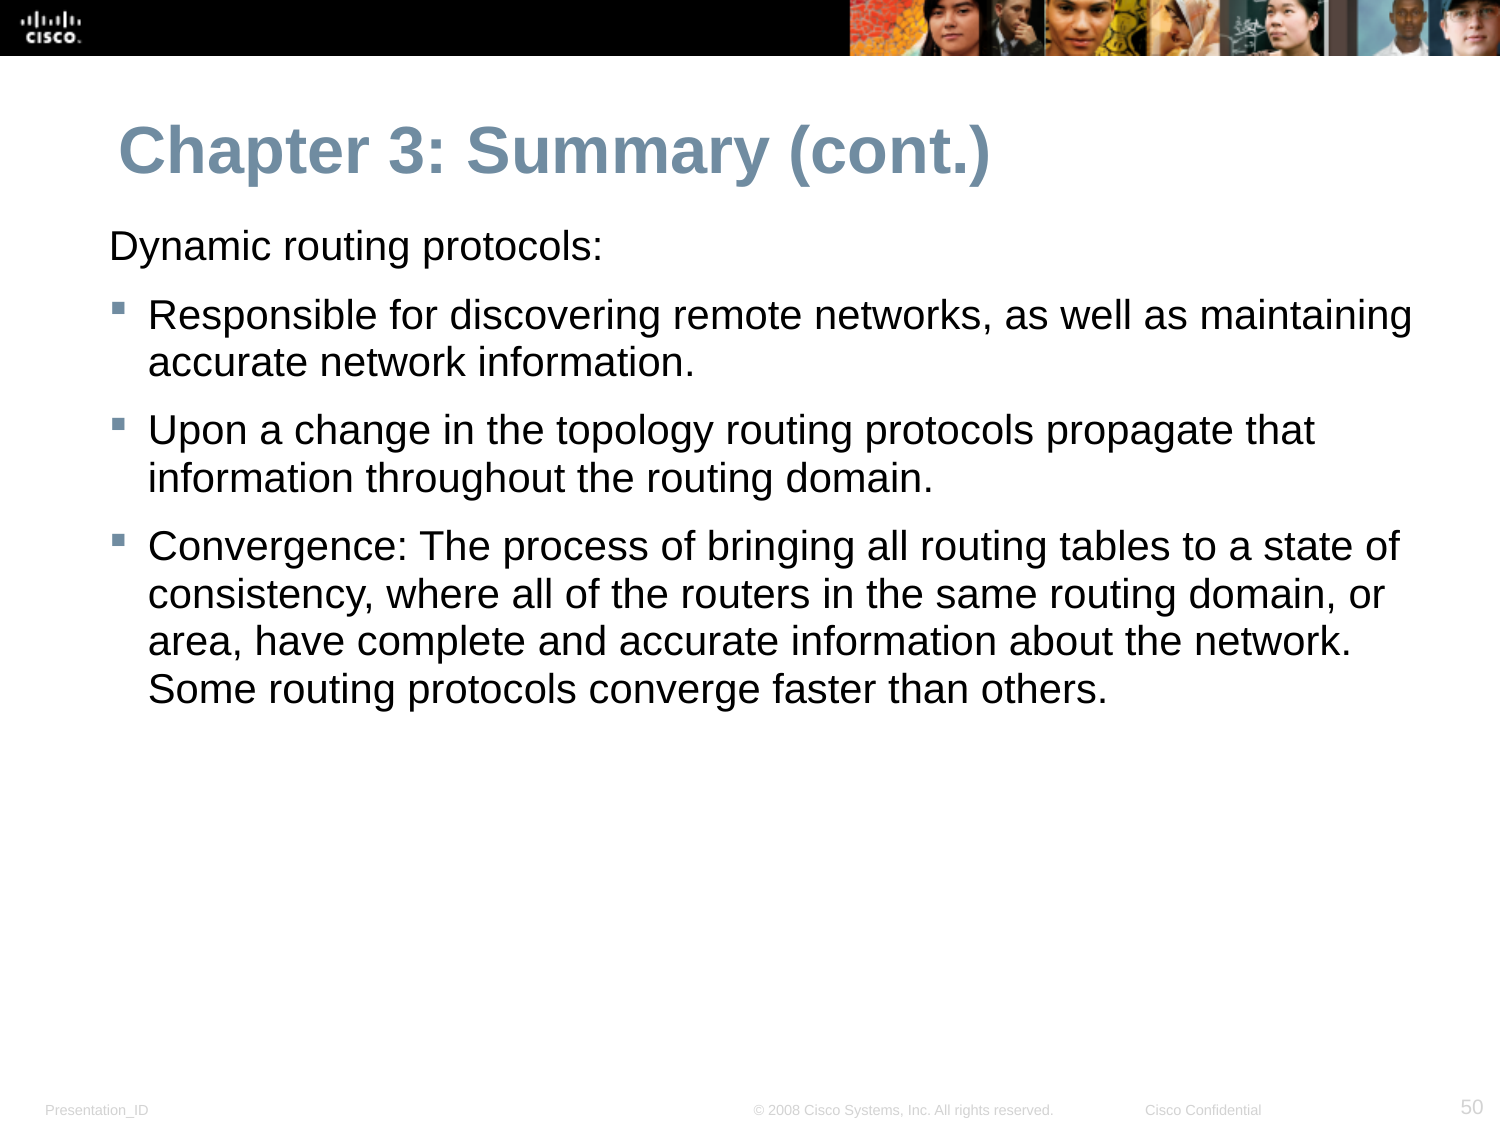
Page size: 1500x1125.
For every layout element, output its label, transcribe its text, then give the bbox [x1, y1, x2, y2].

picture [0, 0, 1500, 56]
title Chapter 3: Summary (cont.) [105, 57, 1442, 195]
list Dynamic routing protocols: Responsible for discovering remote networks, as well as maintaining accurate network information. Upon a change in the topology routing protocols propagate that information throughout the routing domain. Convergence: The process of bringing all routing tables to a state of consistency, where all of the routers in the same routing domain, or area, have complete and accurate information about the network. Some routing protocols converge faster than others. [95, 216, 1439, 1125]
